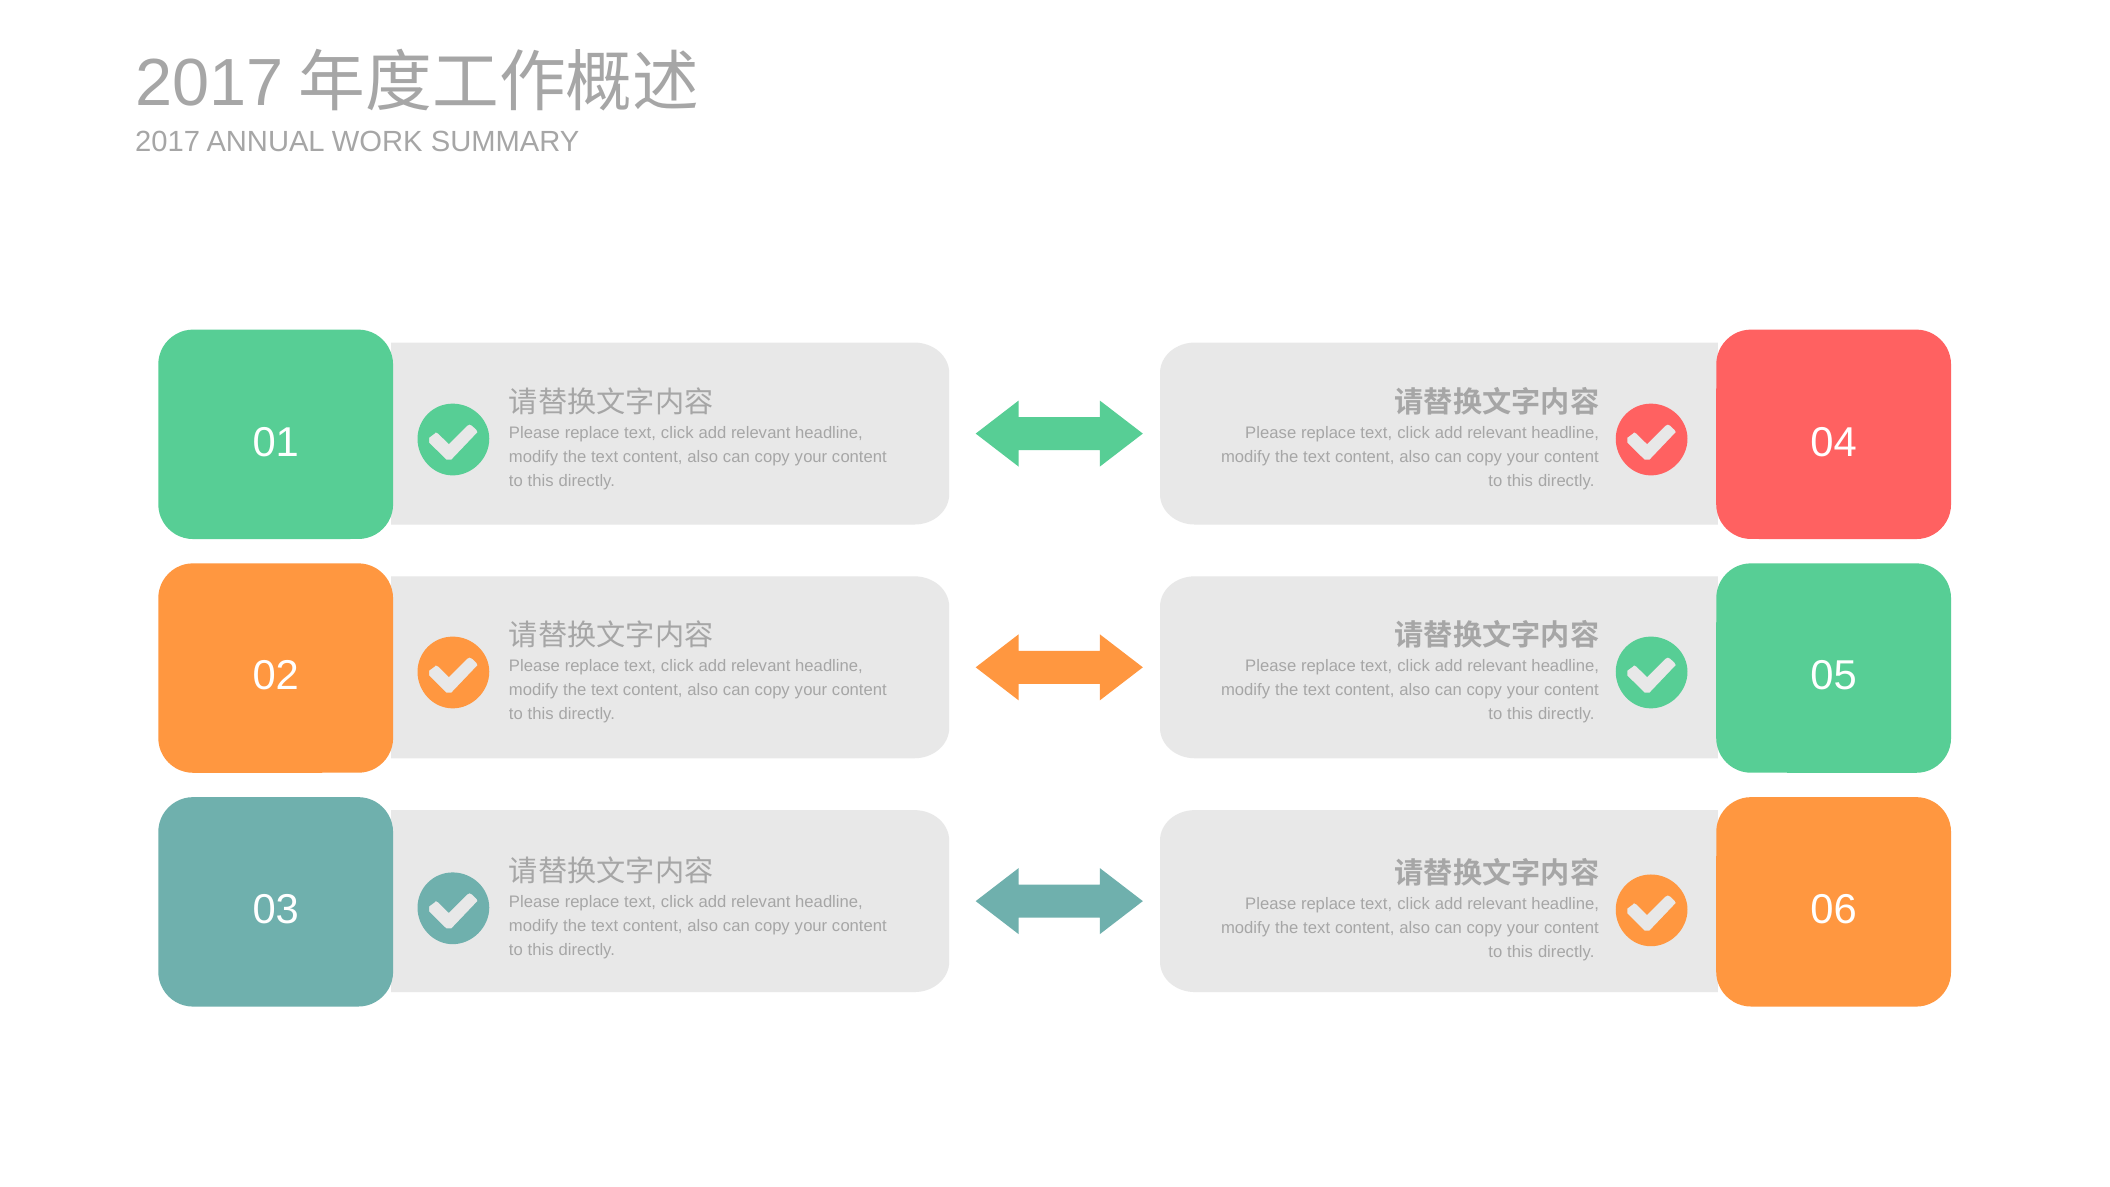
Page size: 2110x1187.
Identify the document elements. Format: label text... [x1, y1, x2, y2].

text_box 请替换文字内容 Please replace text, click add relevant headline, modify the text content, also can copy your content to this directly. [1211, 847, 1600, 961]
text_box [390, 809, 951, 994]
text_box 请替换文字内容 Please replace text, click add relevant headline, modify the text content, also can copy your content to this directly. [508, 609, 897, 723]
text_box 01 [157, 328, 395, 541]
text_box 请替换文字内容 Please replace text, click add relevant headline, modify the text content, also can copy your content to this directly. [1211, 376, 1600, 490]
text_box [1158, 809, 1720, 994]
text_box [417, 403, 490, 476]
text_box [1615, 403, 1688, 476]
text_box [974, 865, 1145, 937]
text_box [390, 575, 951, 760]
text_box [1158, 575, 1720, 760]
text_box [974, 398, 1145, 469]
text_box [390, 341, 951, 526]
text_box 04 [1715, 328, 1953, 541]
text_box [974, 632, 1145, 703]
text_box [1615, 874, 1688, 947]
text_box 2017年度工作概述 [135, 38, 783, 119]
text_box 请替换文字内容 Please replace text, click add relevant headline, modify the text content, also can copy your content to this directly. [508, 844, 897, 959]
text_box [1615, 636, 1688, 709]
text_box 请替换文字内容 Please replace text, click add relevant headline, modify the text content, also can copy your content to this directly. [508, 376, 897, 490]
text_box 06 [1715, 796, 1953, 1008]
text_box [1158, 341, 1720, 526]
text_box 2017 ANNUAL WORK SUMMARY [135, 122, 596, 158]
text_box 03 [157, 796, 395, 1008]
text_box 05 [1715, 562, 1953, 774]
text_box [417, 872, 490, 945]
text_box [417, 636, 490, 709]
text_box 02 [157, 562, 395, 774]
text_box 请替换文字内容 Please replace text, click add relevant headline, modify the text content, also can copy your content to this directly. [1211, 609, 1600, 723]
